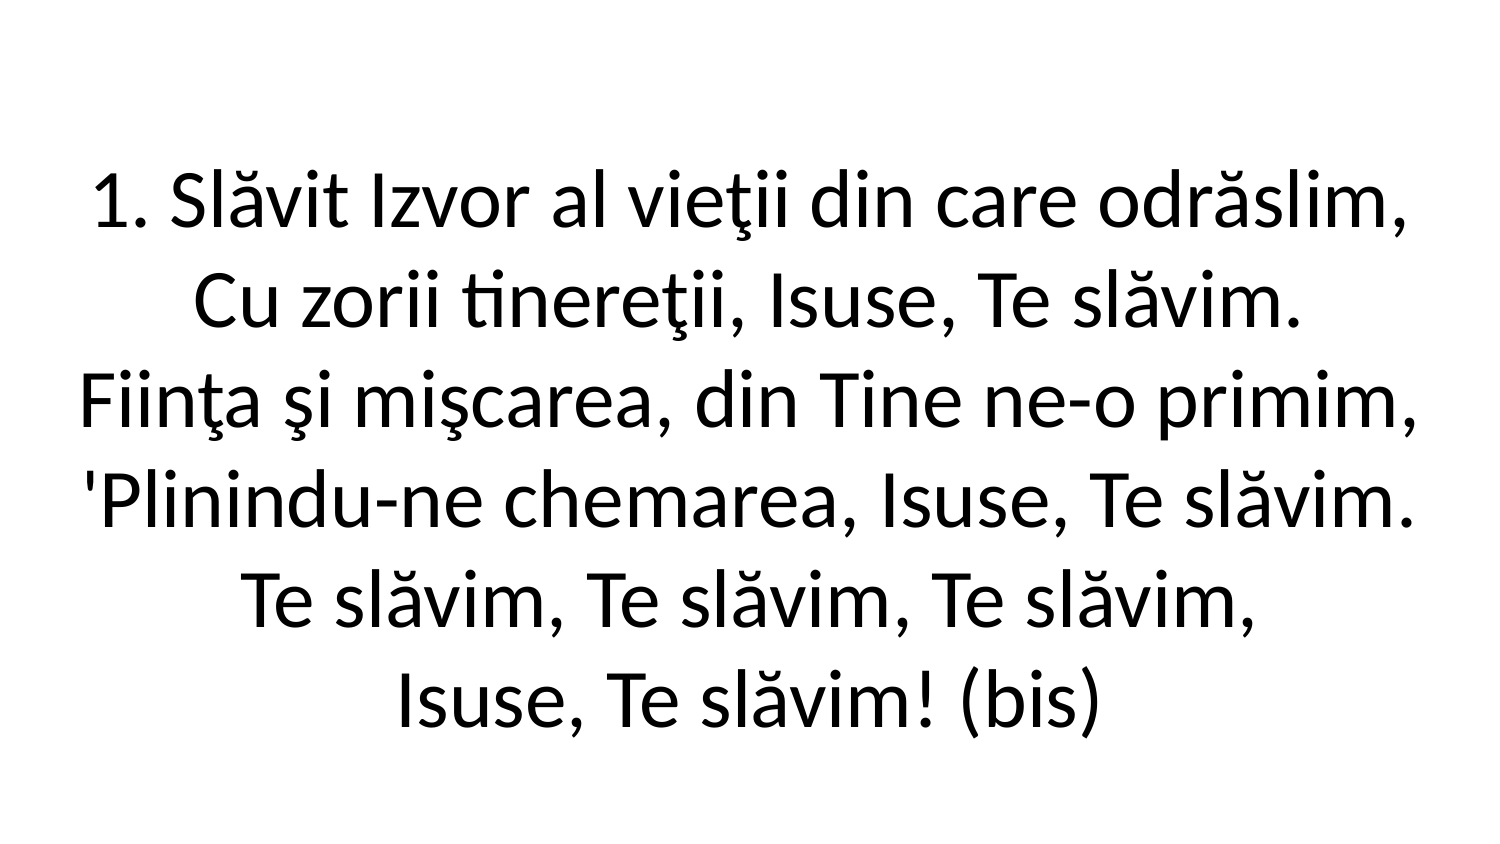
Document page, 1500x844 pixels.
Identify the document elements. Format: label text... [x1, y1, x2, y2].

text_box 1. Slăvit Izvor al vieţii din care odrăslim, Cu zorii tinereţii, Isuse, Te slăvim. Fiinţa şi mişcarea, din Tine ne-o primim, 'Plinindu-ne chemarea, Isuse, Te slăvim. Te slăvim, Te slăvim, Te slăvim, Isuse, Te slăvim! (bis) [63, 92, 1437, 752]
